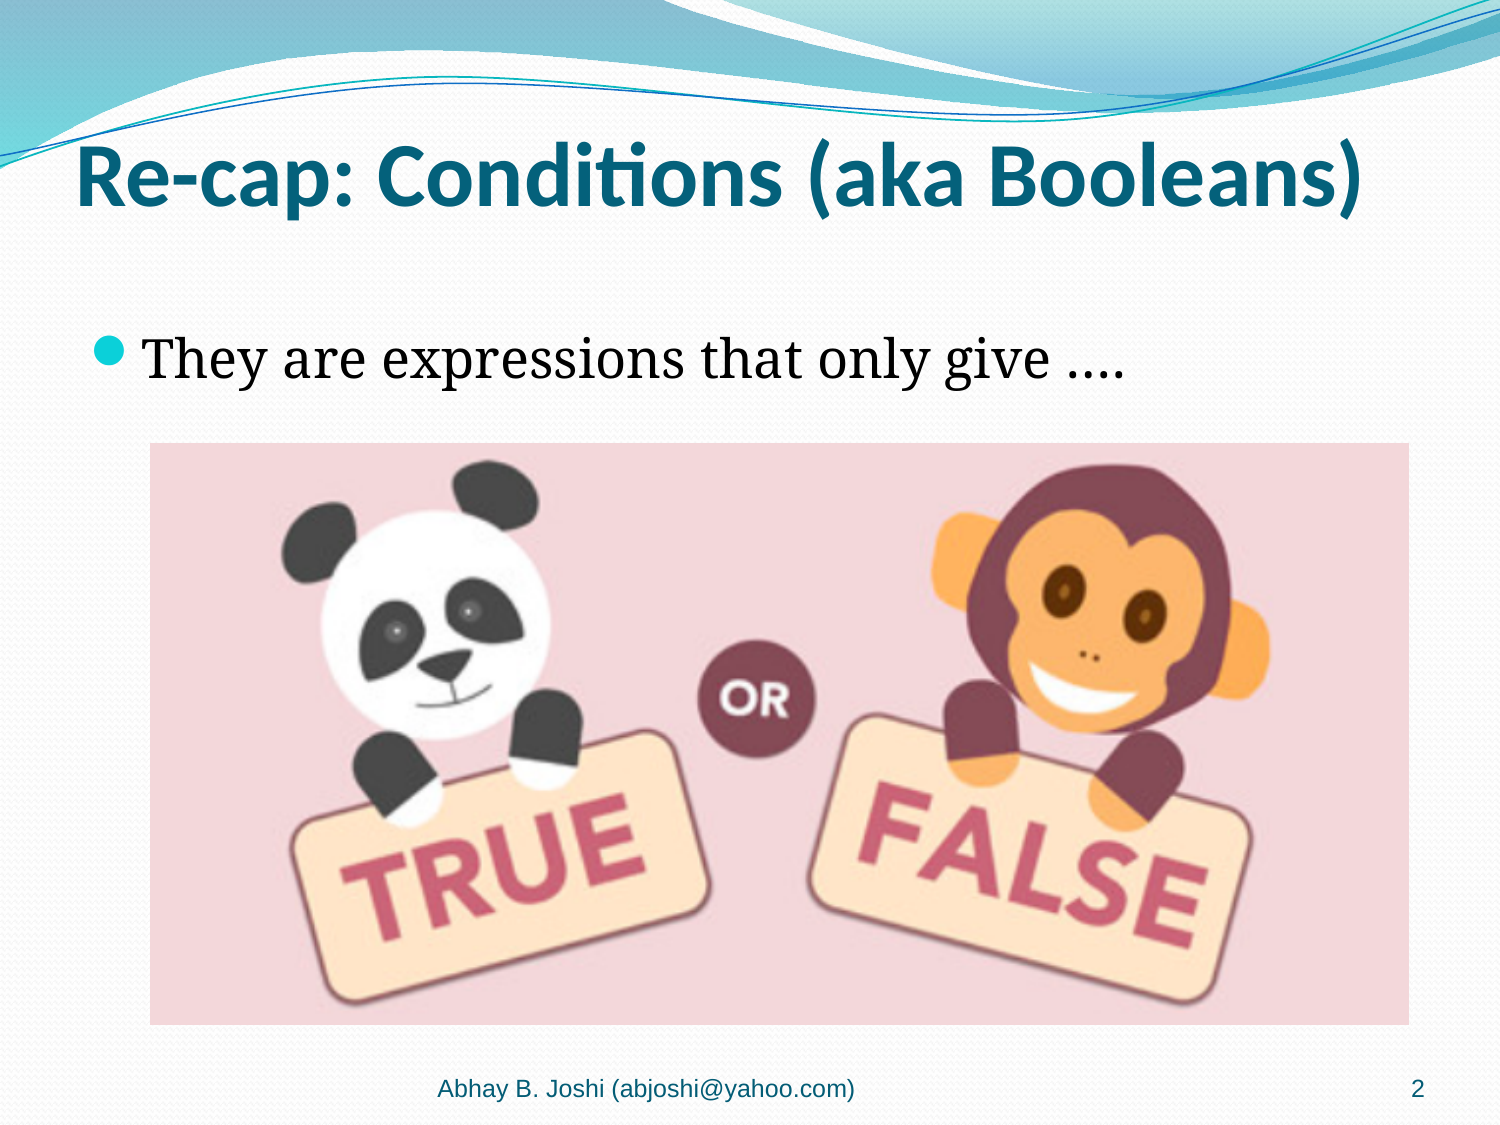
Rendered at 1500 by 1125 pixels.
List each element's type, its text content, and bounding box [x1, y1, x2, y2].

title Re-cap: Conditions (aka Booleans) [75, 37, 1425, 225]
picture [149, 443, 1409, 1026]
slide_number 2 [1299, 1042, 1425, 1103]
list They are expressions that only give …. [75, 317, 1425, 1038]
footer Abhay B. Joshi (abjoshi@yahoo.com) [437, 1042, 988, 1103]
